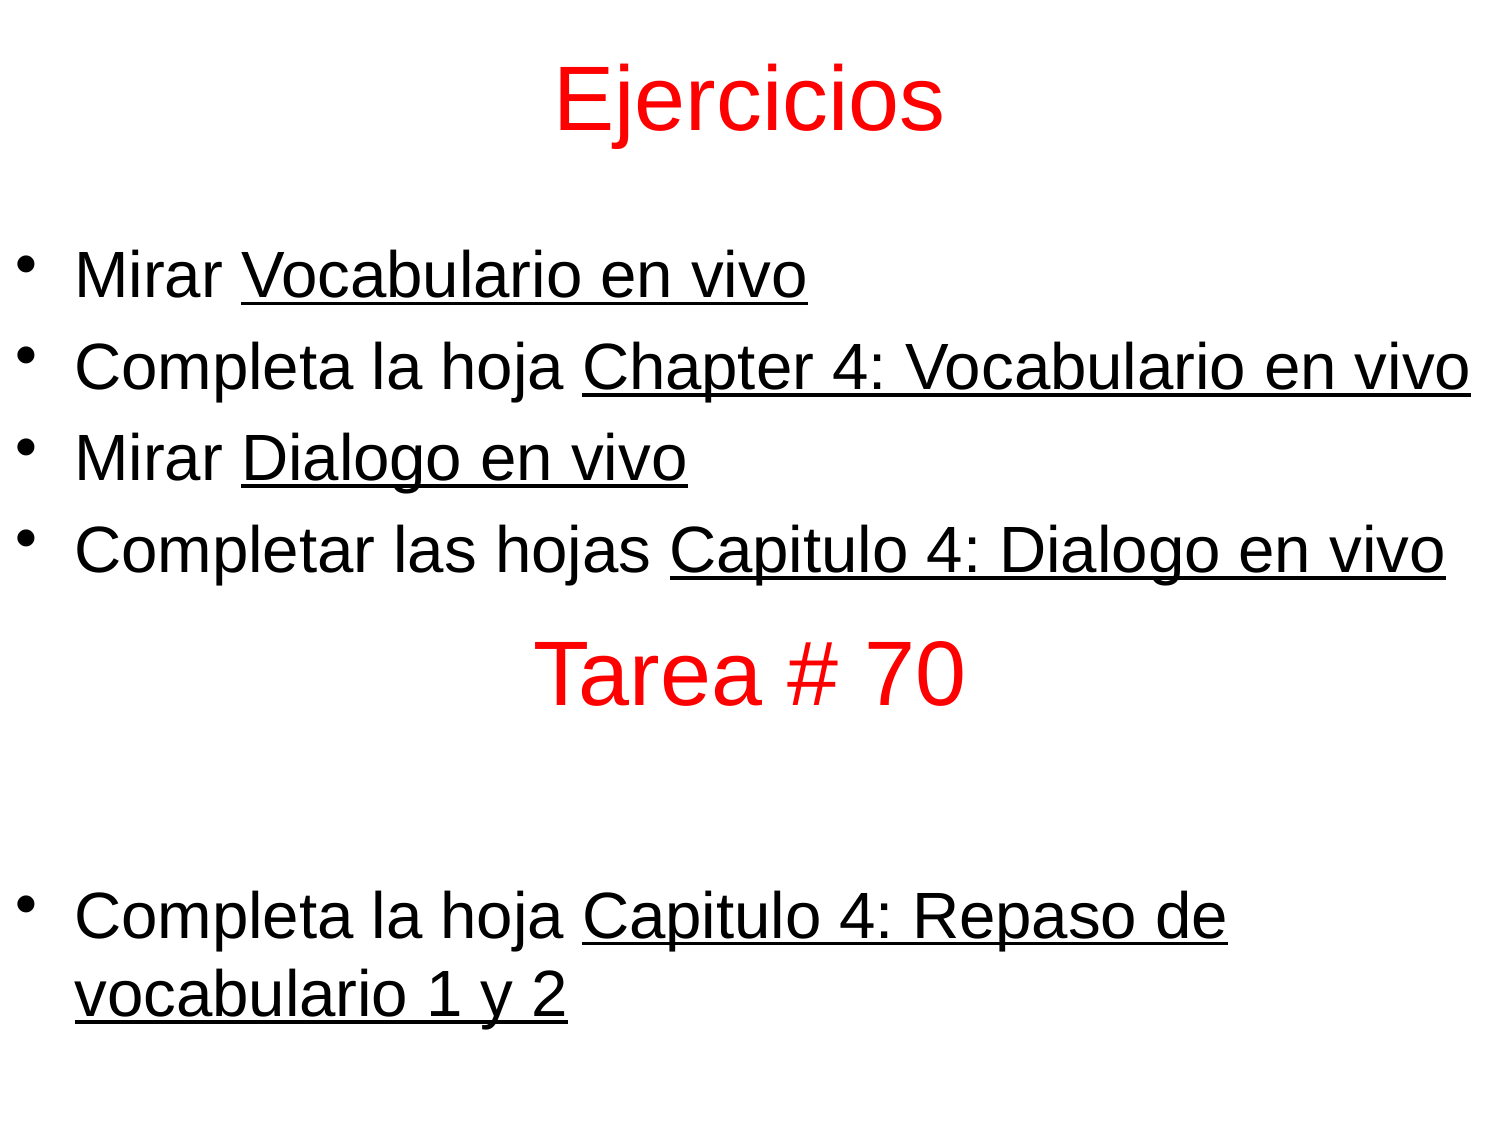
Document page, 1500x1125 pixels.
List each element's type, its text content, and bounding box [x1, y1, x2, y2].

text_box Tarea # 70 [74, 575, 1425, 763]
title Ejercicios [75, 0, 1425, 188]
list Mirar Vocabulario en vivo Completa la hoja Chapter 4: Vocabulario en vivo Mirar Dialogo en vivo Completar las hojas Capitulo 4: Dialogo en vivo Completa la hoja Capitulo 4: Repaso de vocabulario 1 y 2 [0, 224, 1500, 1050]
